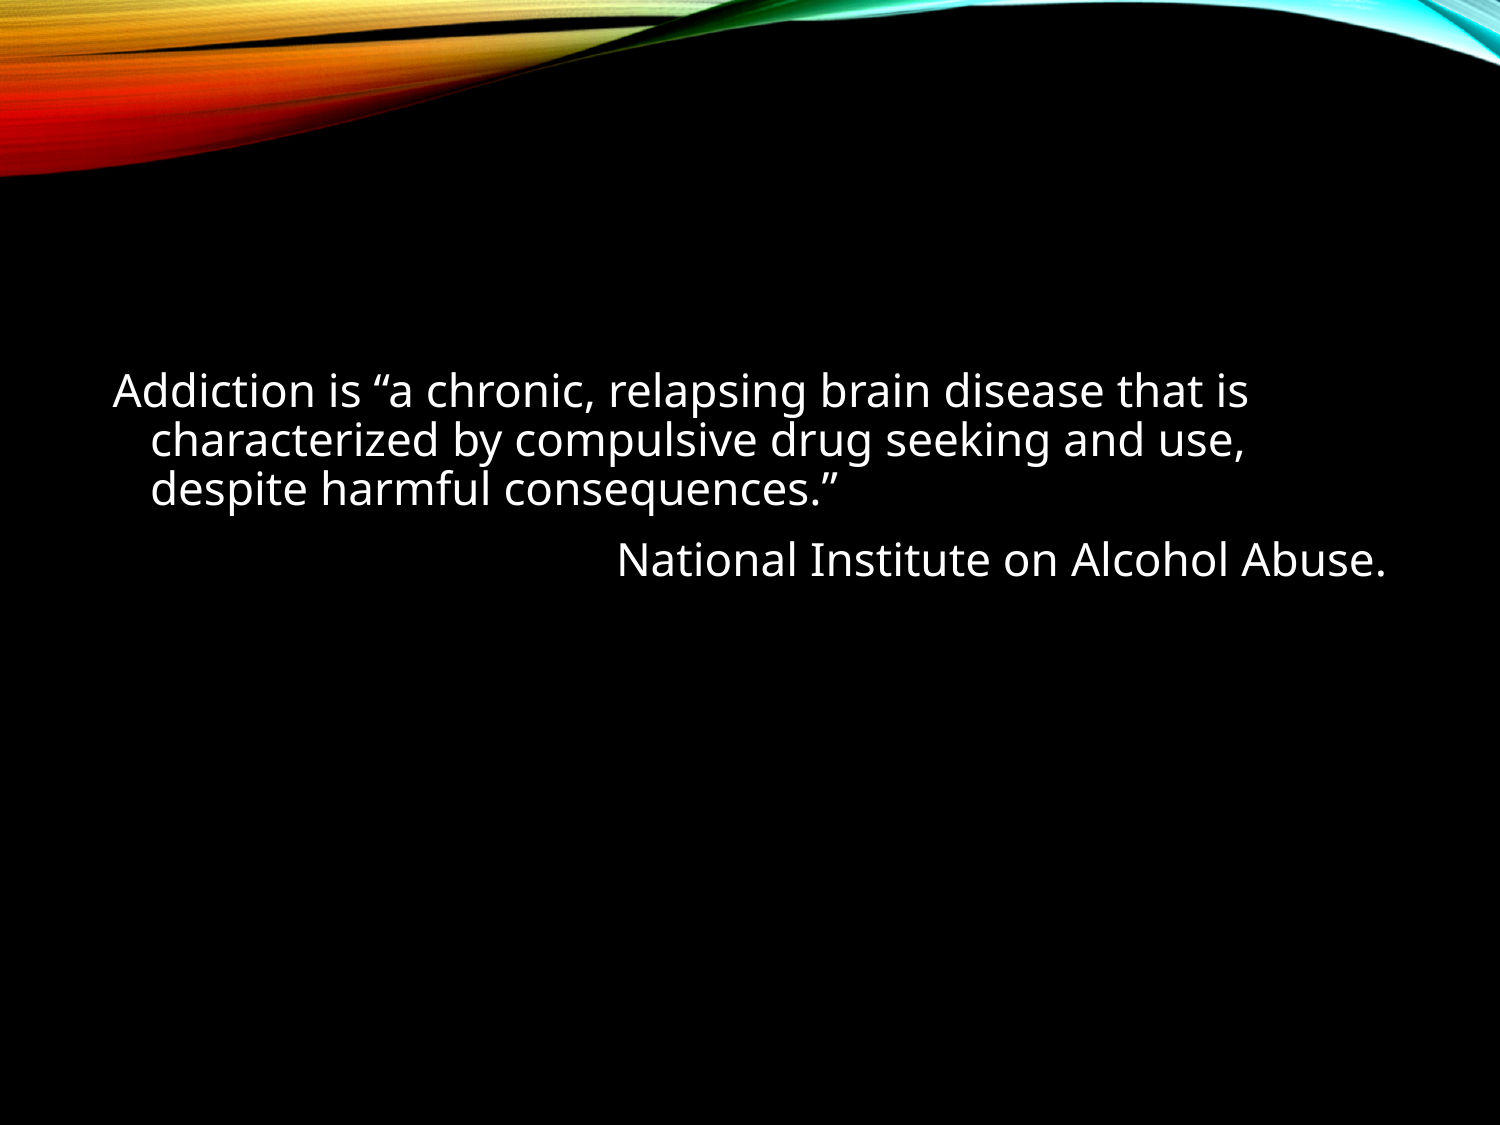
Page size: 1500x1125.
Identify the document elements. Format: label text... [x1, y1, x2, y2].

picture [0, 0, 1500, 178]
list Addiction is “a chronic, relapsing brain disease that is characterized by compulsive drug seeking and use, despite harmful consequences.” National Institute on Alcohol Abuse. [97, 360, 1403, 1028]
